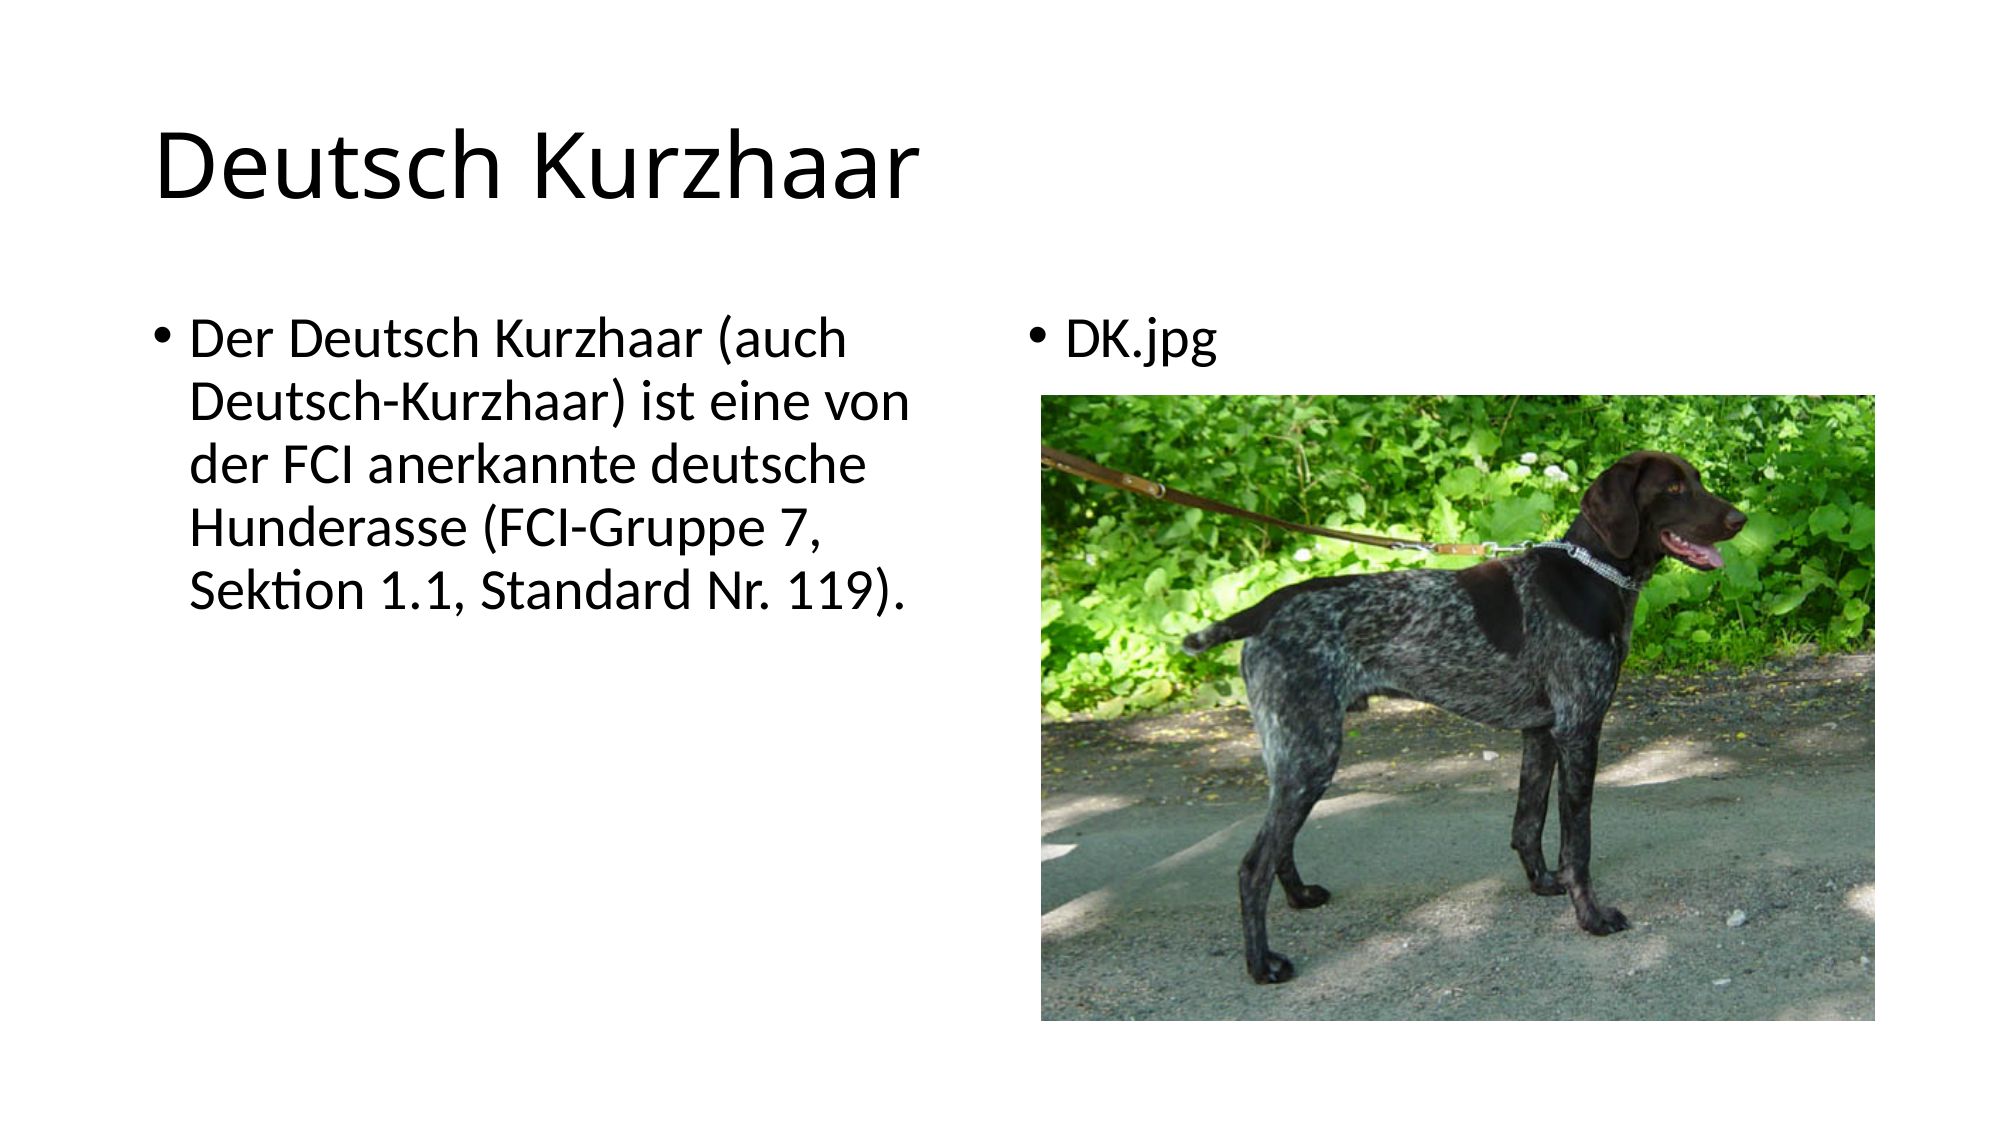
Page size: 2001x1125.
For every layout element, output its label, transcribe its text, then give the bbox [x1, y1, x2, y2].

picture [1041, 395, 1875, 1021]
list DK.jpg [1012, 299, 1863, 1014]
list Der Deutsch Kurzhaar (auch Deutsch-Kurzhaar) ist eine von der FCI anerkannte deutsche Hunderasse (FCI-Gruppe 7, Sektion 1.1, Standard Nr. 119). [137, 299, 988, 1014]
title Deutsch Kurzhaar [137, 59, 1863, 278]
